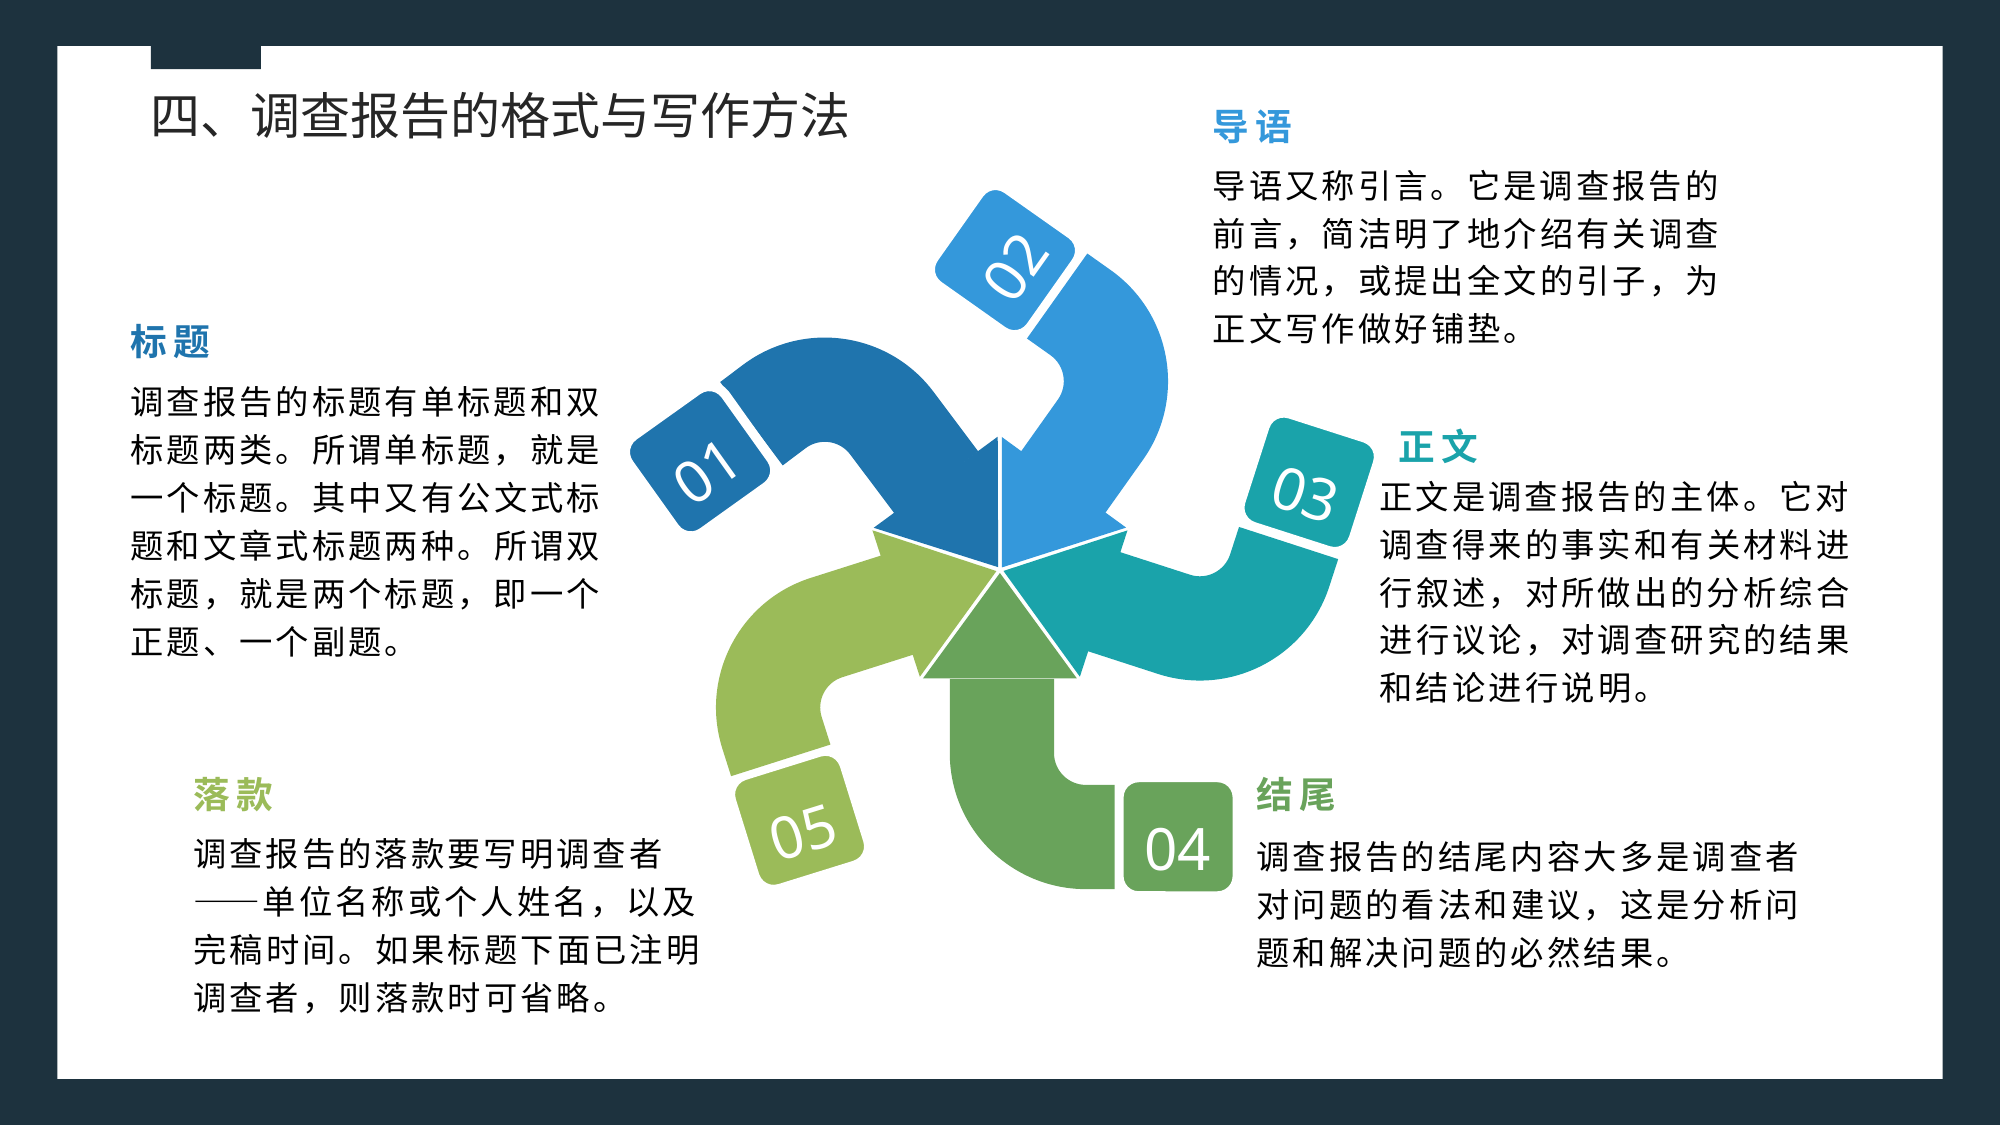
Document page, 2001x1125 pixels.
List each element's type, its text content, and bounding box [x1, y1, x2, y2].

text_box 调查报告的结尾内容大多是调查者对问题的看法和建议，这是分析问题和解决问题的必然结果。 [1241, 827, 1830, 1018]
text_box 正文是调查报告的主体。它对调查得来的事实和有关材料进行叙述，对所做出的分析综合进行议论，对调查研究的结果和结论进行说明。 [1364, 468, 1877, 724]
text_box [1087, 526, 1339, 681]
text_box [1001, 528, 1130, 679]
text_box 正文 [1383, 407, 1797, 468]
text_box 05 [730, 751, 869, 890]
text_box [1000, 434, 1129, 569]
text_box 落款 [178, 754, 592, 816]
text_box [920, 571, 1079, 680]
text_box [720, 337, 979, 514]
text_box 02 [930, 185, 1080, 335]
text_box [949, 678, 1115, 890]
text_box [715, 556, 911, 777]
text_box 03 [1239, 412, 1379, 552]
text_box 01 [644, 386, 775, 536]
text_box [870, 528, 999, 680]
text_box [1014, 253, 1169, 521]
text_box 导语又称引言。它是调查报告的前言，简洁明了地介绍有关调查的情况，或提出全文的引子，为正文写作做好铺垫。 [1198, 156, 1751, 364]
text_box 导语 [1198, 87, 1611, 148]
text_box 调查报告的标题有单标题和双标题两类。所谓单标题，就是一个标题。其中又有公文式标题和文章式标题两种。所谓双标题，就是两个标题，即一个正题、一个副题。 [115, 373, 644, 677]
text_box [871, 434, 1000, 569]
text_box 调查报告的落款要写明调查者——单位名称或个人姓名，以及完稿时间。如果标题下面已注明调查者，则落款时可省略。 [178, 825, 741, 1018]
text_box 04 [1118, 777, 1238, 896]
text_box 结尾 [1241, 754, 1655, 816]
text_box 标题 [115, 302, 529, 364]
text_box 四、调查报告的格式与写作方法 [150, 77, 1026, 152]
